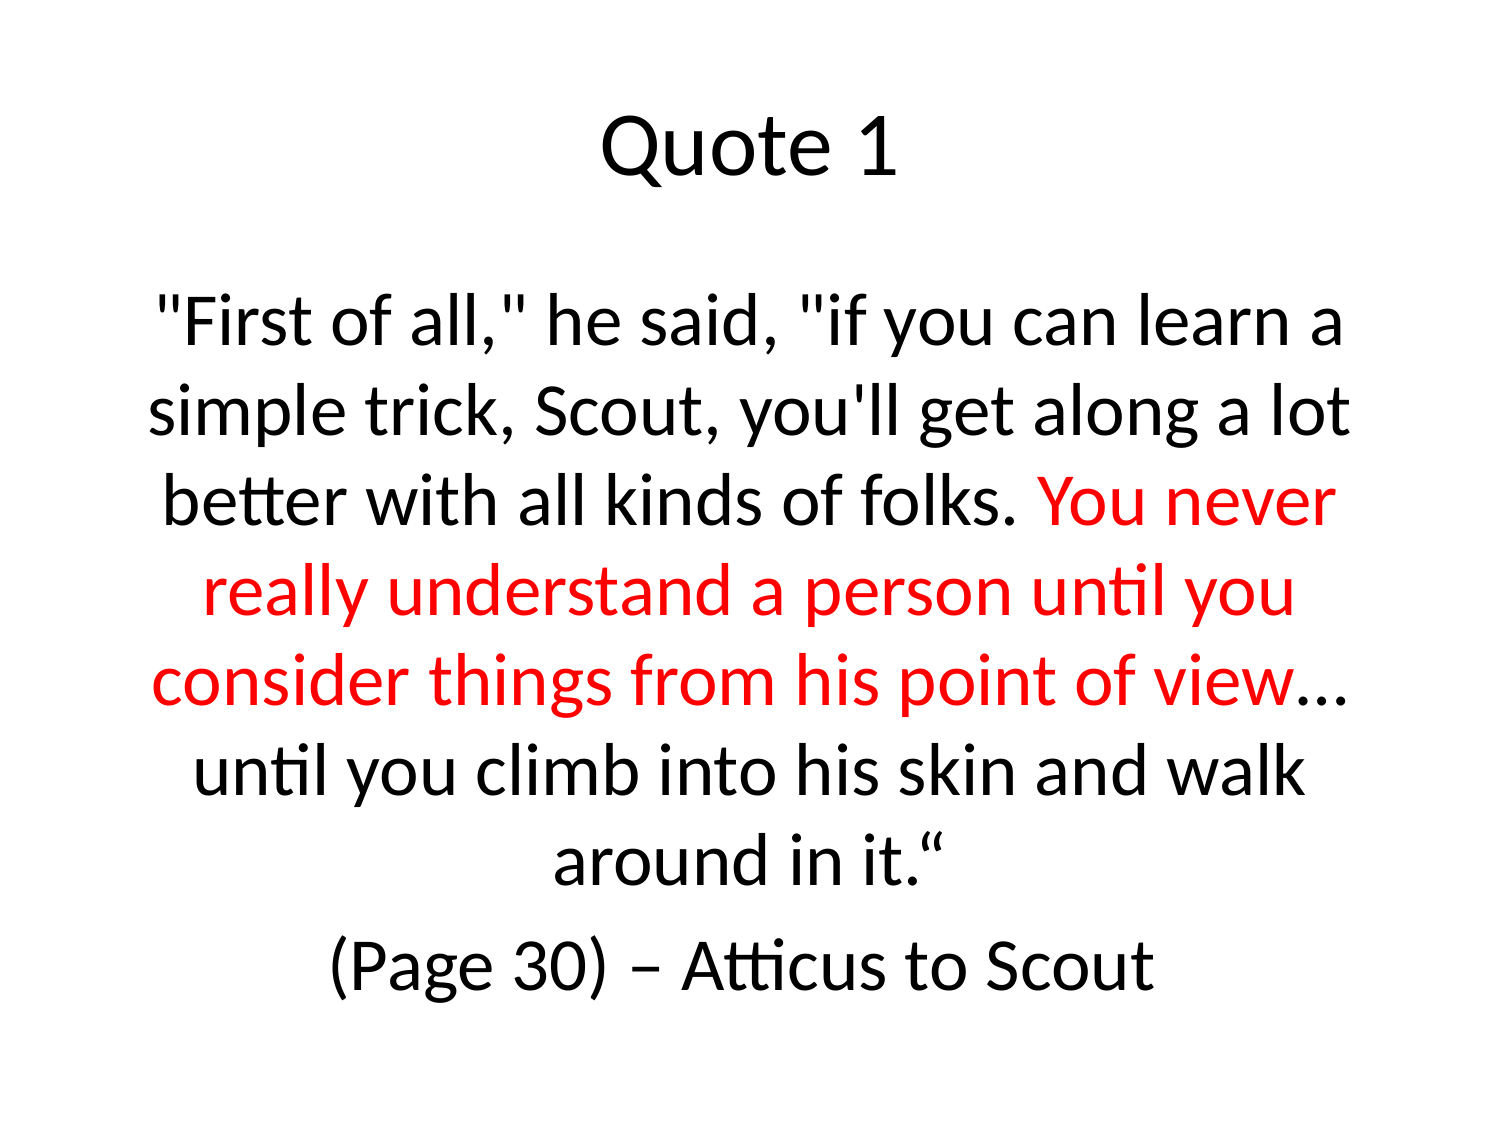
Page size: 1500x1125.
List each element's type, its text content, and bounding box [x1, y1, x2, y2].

list "First of all," he said, "if you can learn a simple trick, Scout, you'll get along a lot better with all kinds of folks. You never really understand a person until you consider things from his point of view… until you climb into his skin and walk around in it.“ (Page 30) – Atticus to Scout [75, 262, 1425, 1088]
title Quote 1 [75, 45, 1425, 233]
